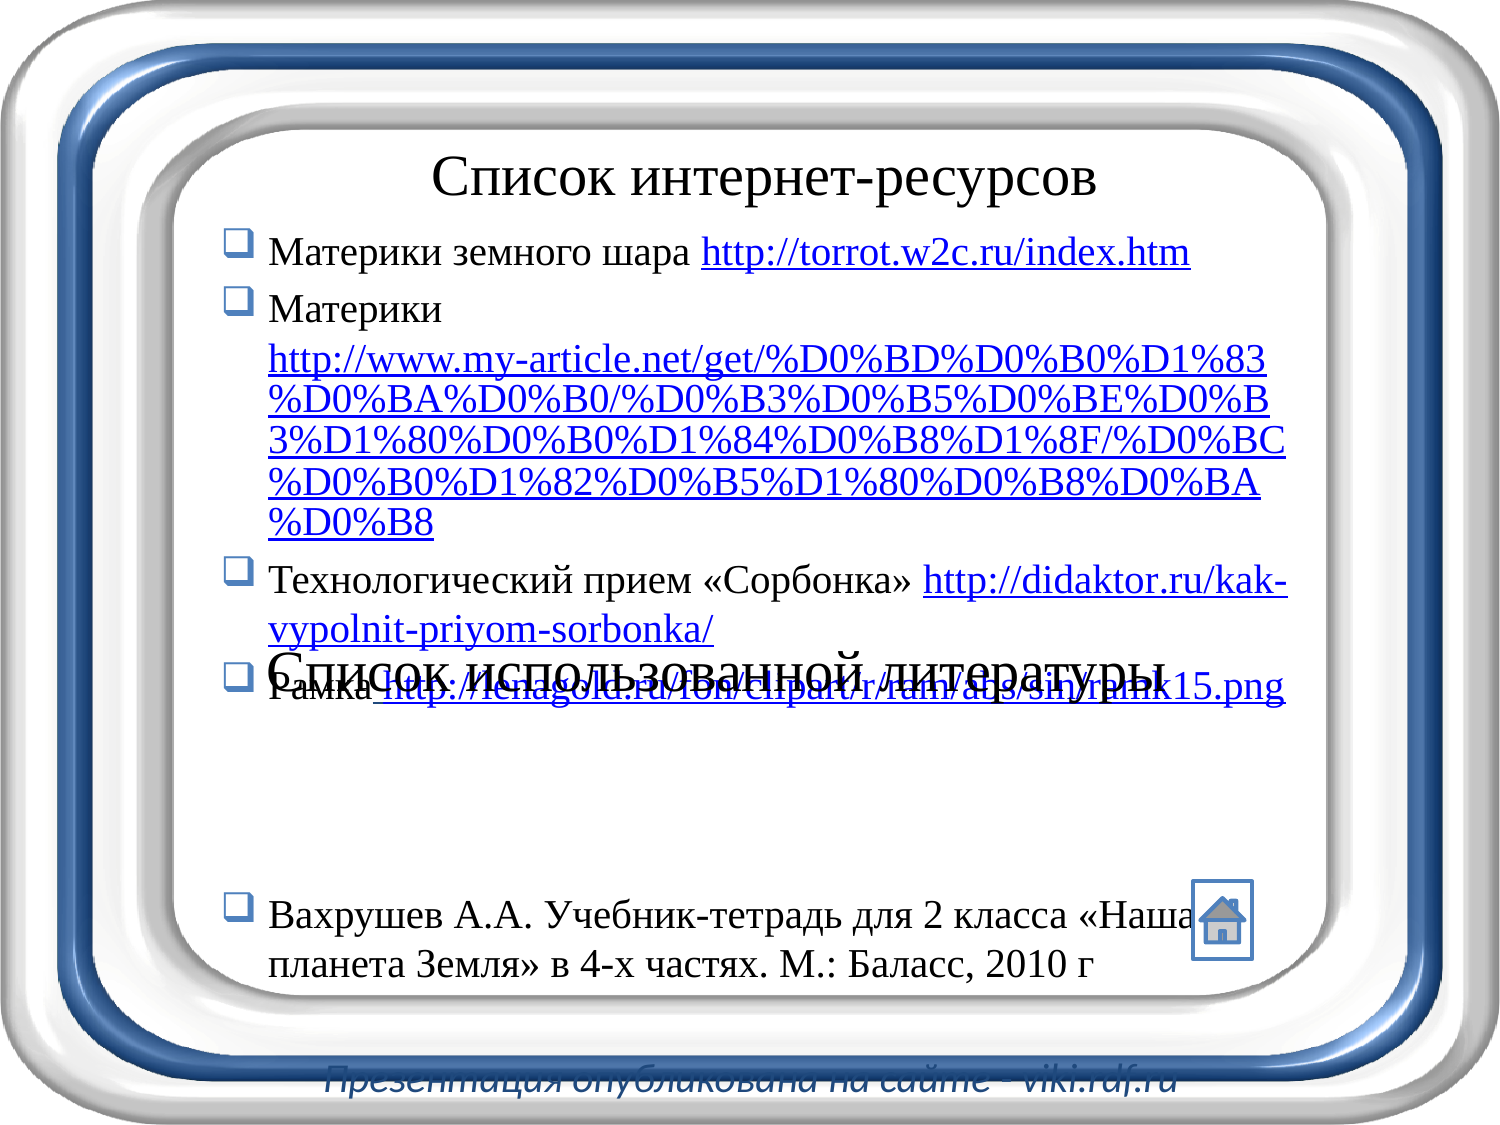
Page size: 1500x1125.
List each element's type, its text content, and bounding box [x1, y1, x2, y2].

text_box [1191, 879, 1254, 961]
picture [0, 0, 1500, 1125]
text_box Список интернет-ресурсов [318, 149, 1193, 213]
text_box Материки земного шара http://torrot.w2c.ru/index.htm Материки http://www.my-article.net/get/%D0%BD%D0%B0%D1%83%D0%BA%D0%B0/%D0%B3%D0%B5%D0%BE%D0%B3%D1%80%D0%B0%D1%84%D0%B8%D1%8F/%D0%BC%D0%B0%D1%82%D0%B5%D1%80%D0%B8%D0%BA%D0%B8 Технологический прием «Сорбонка» http://didaktor.ru/kak-vypolnit-priyom-sorbonka/ Рамка http://lenagold.ru/fon/clipart/r/ram/abs/sin/ramk15.png Вахрушев А.А. Учебник-тетрадь для 2 класса «Наша планета Земля» в 4-х частях. М.: Баласс, 2010 г Презентация опубликована на сайте - viki.rdf.ru [205, 217, 1306, 949]
text_box Список использованной литературы [205, 645, 1210, 709]
